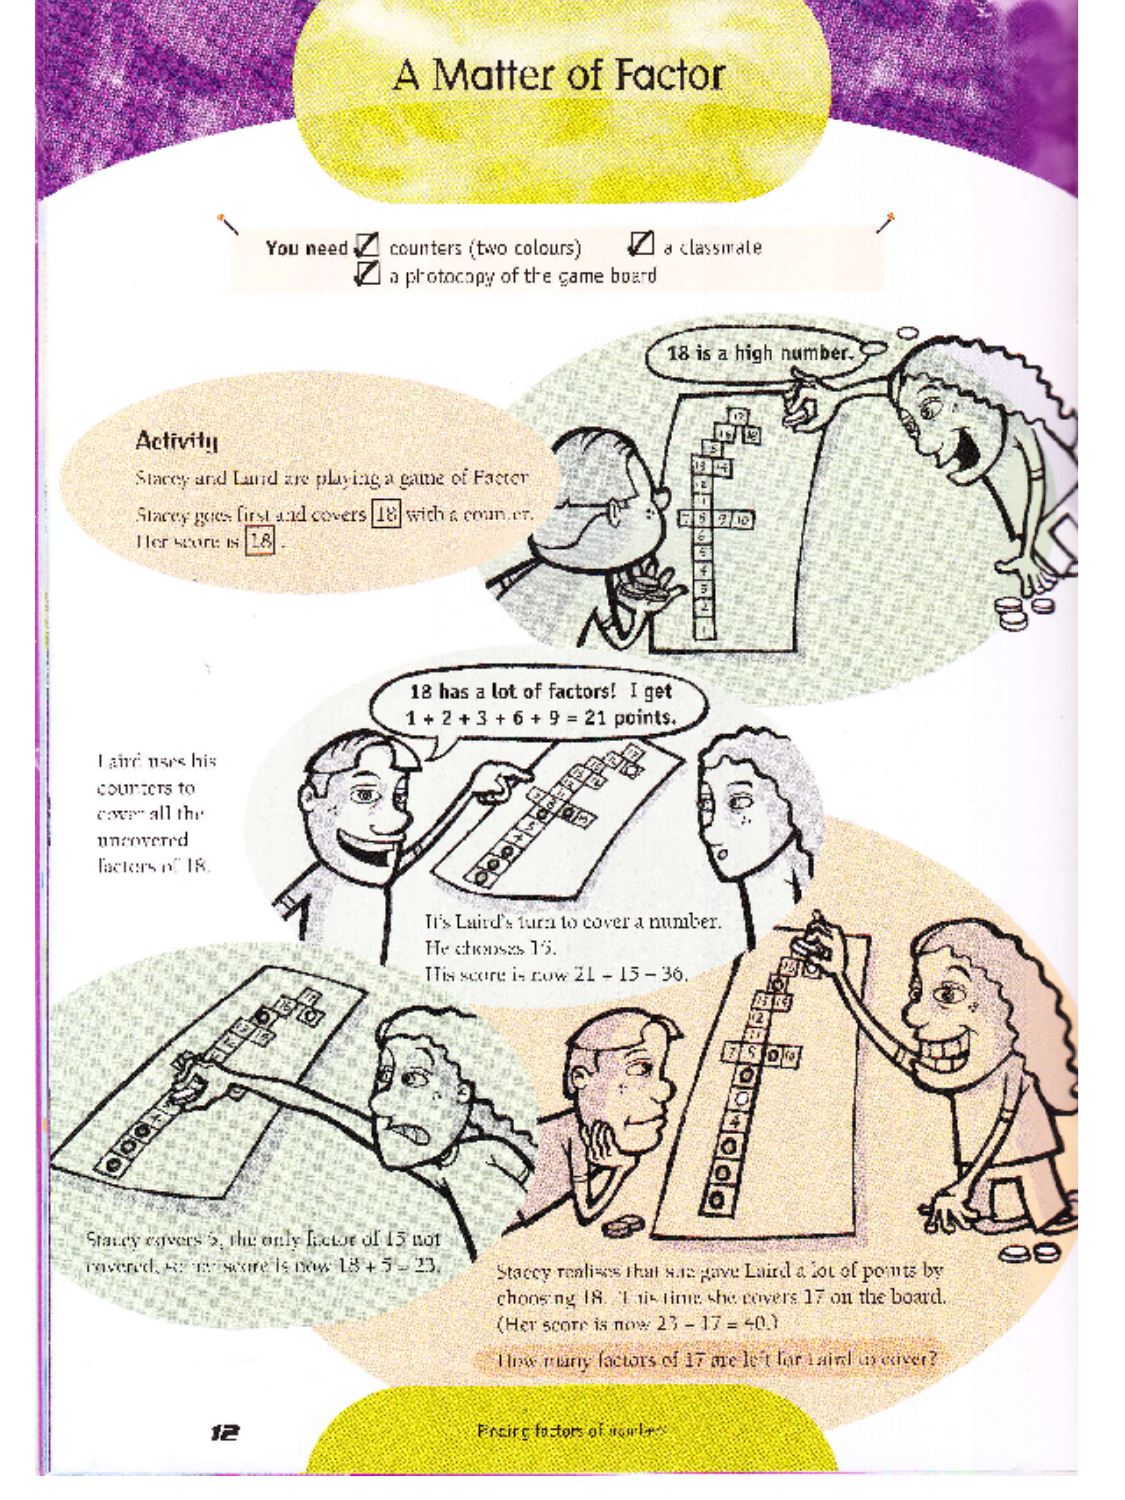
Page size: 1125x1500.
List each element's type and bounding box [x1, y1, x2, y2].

text_box [34, 0, 1079, 1477]
